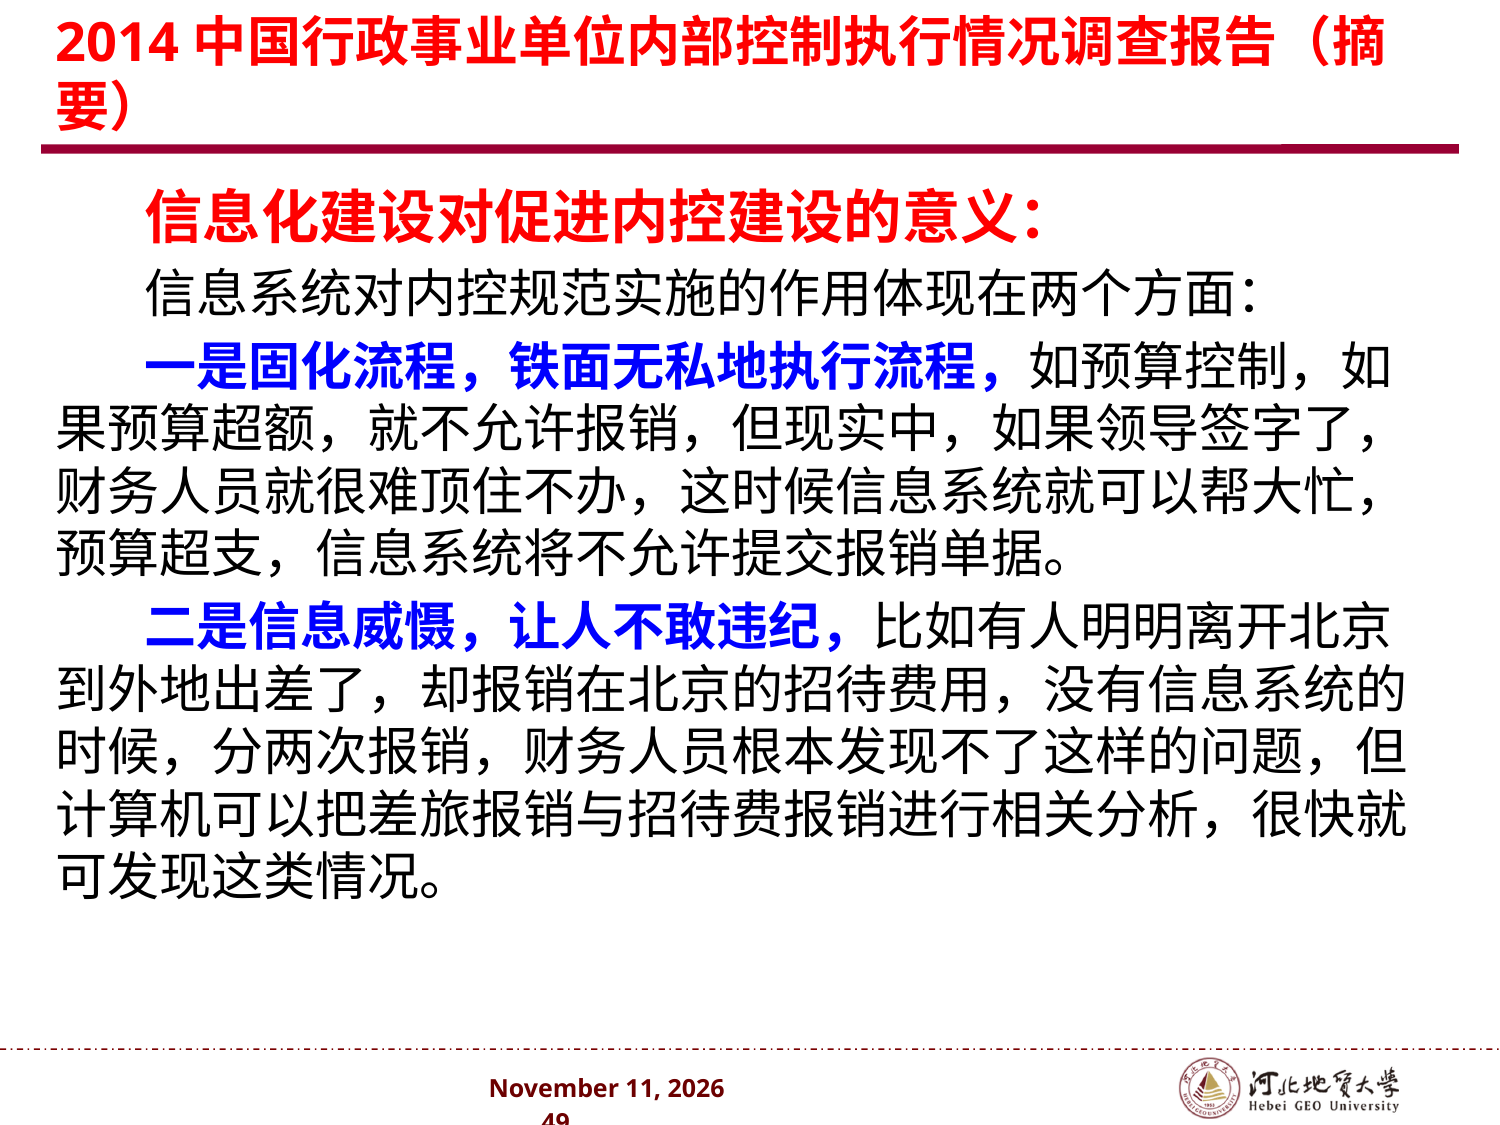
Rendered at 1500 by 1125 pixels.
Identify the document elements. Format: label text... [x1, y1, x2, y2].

picture [1159, 1049, 1420, 1125]
list 信息化建设对促进内控建设的意义： 信息系统对内控规范实施的作用体现在两个方面： 一是固化流程，铁面无私地执行流程，如预算控制，如果预算超额，就不允许报销，但现实中，如果领导签字了，财务人员就很难顶住不办，这时候信息系统就可以帮大忙，预算超支，信息系统将不允许提交报销单据。 二是信息威慑，让人不敢违纪，比如有人明明离开北京到外地出差了，却报销在北京的招待费用，没有信息系统的时候，分两次报销，财务人员根本发现不了这样的问题，但计算机可以把差旅报销与招待费报销进行相关分析，很快就可发现这类情况。 [40, 172, 1460, 1036]
title 2014中国行政事业单位内部控制执行情况调查报告（摘要） [40, 18, 1460, 126]
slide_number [473, 1064, 990, 1109]
